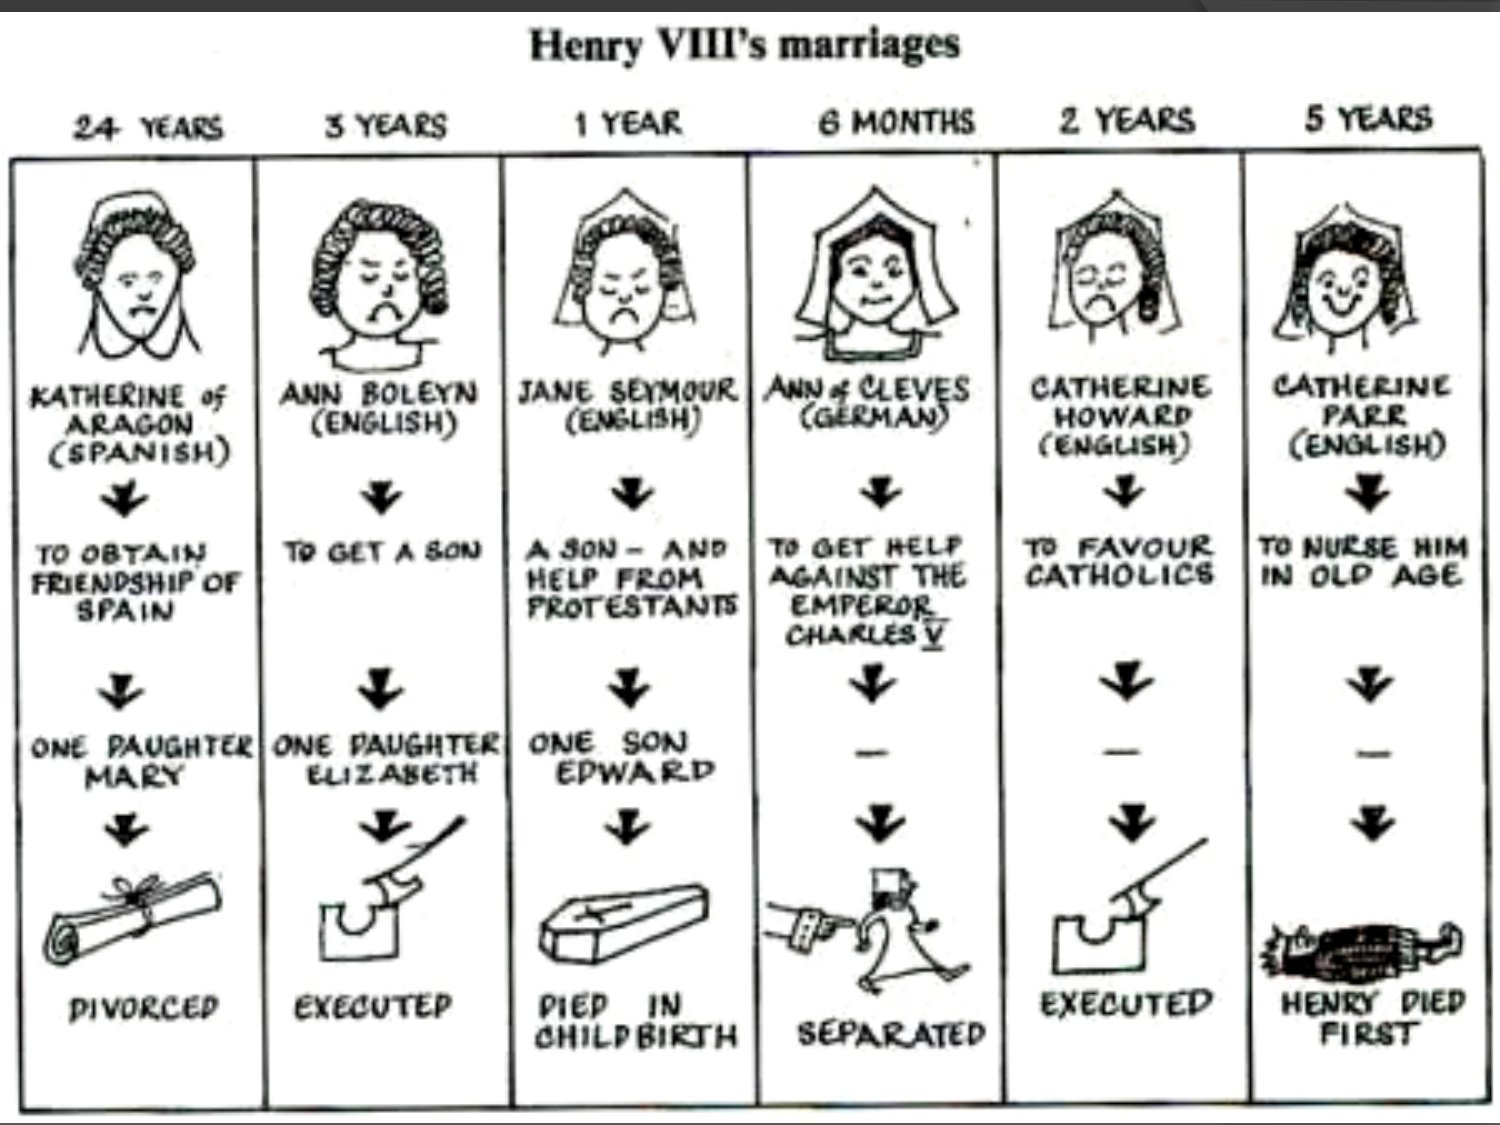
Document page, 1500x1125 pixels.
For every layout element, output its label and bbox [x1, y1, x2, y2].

list [0, 12, 1500, 1123]
